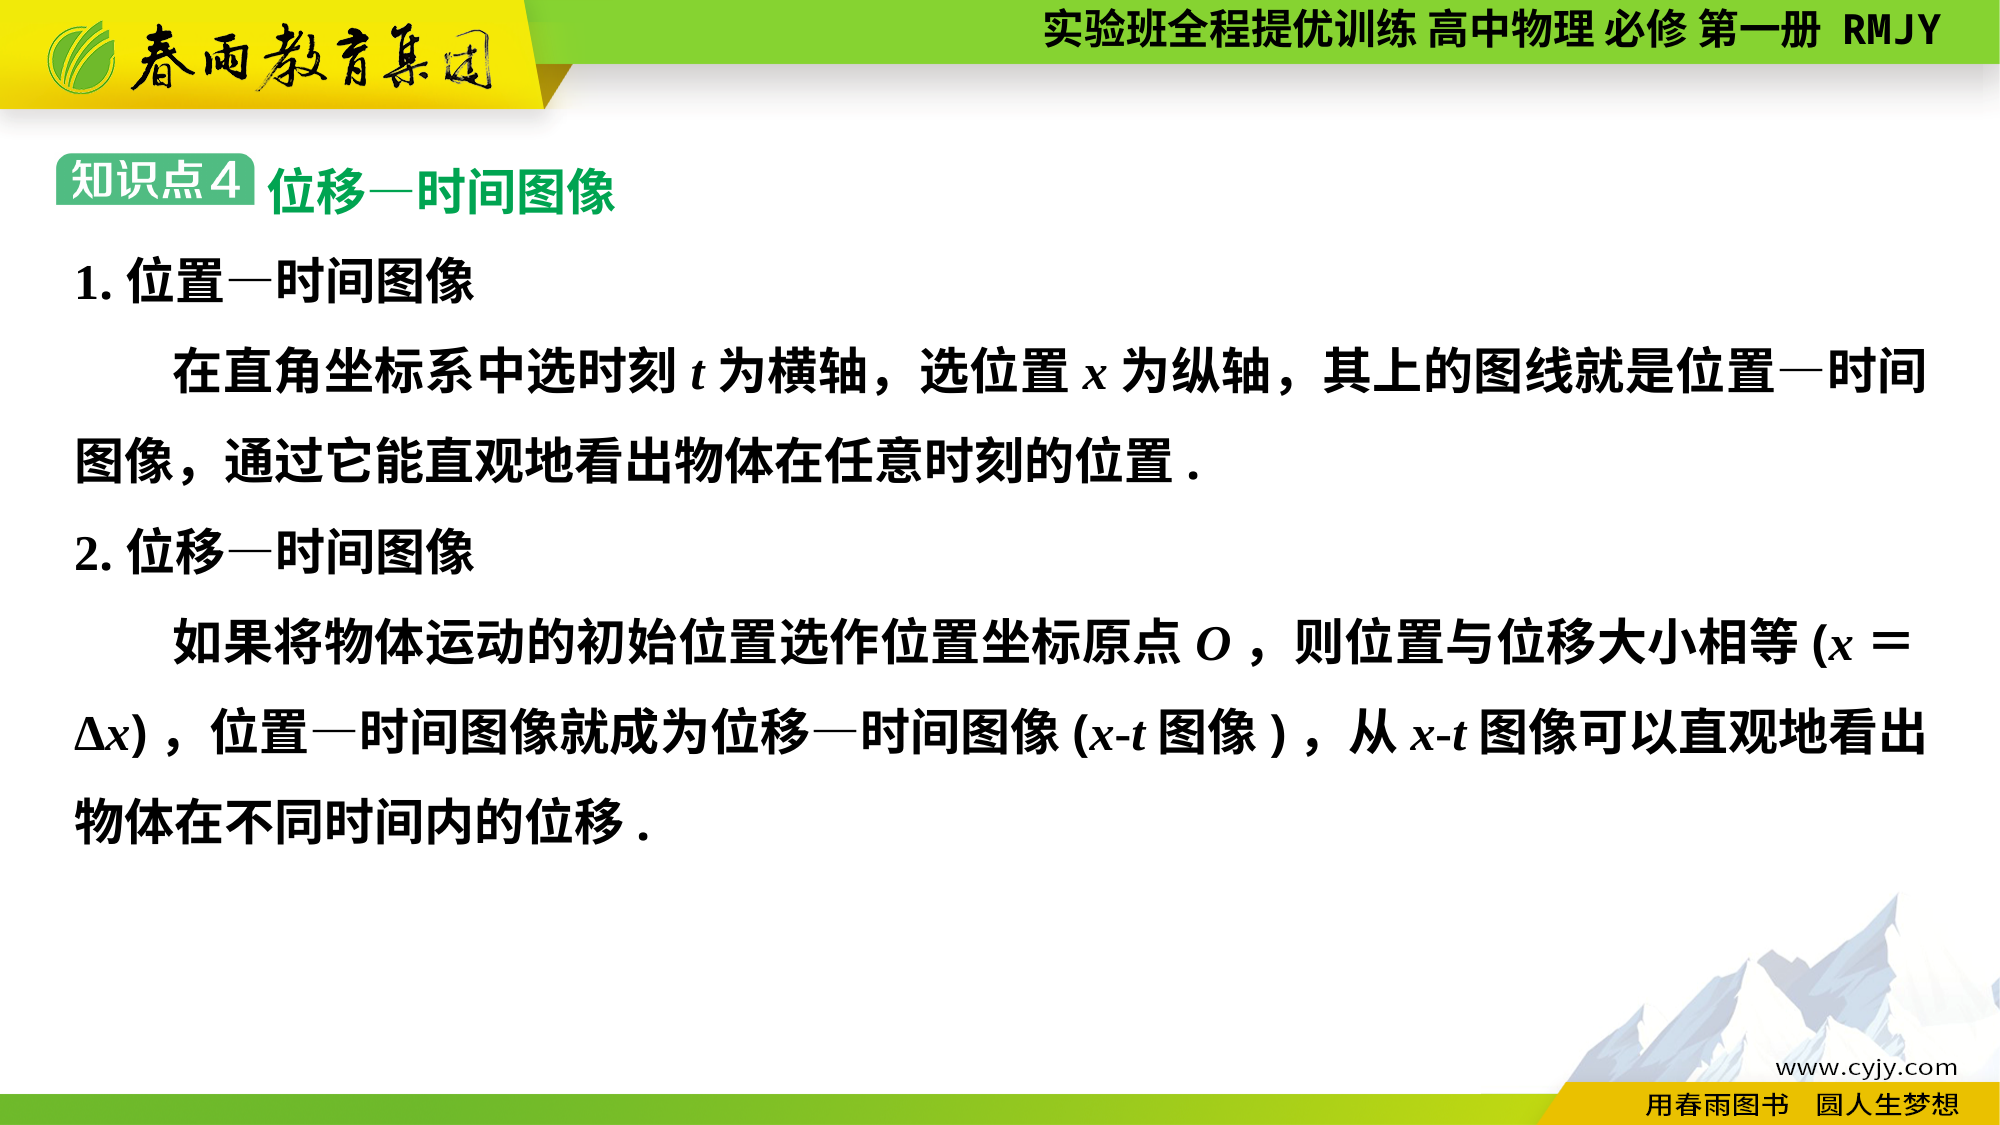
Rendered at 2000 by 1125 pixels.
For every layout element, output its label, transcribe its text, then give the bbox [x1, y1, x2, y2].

list 位移—时间图像 1.位置—时间图像 在直角坐标系中选时刻t为横轴，选位置x为纵轴，其上的图线就是位置—时间图像，通过它能直观地看出物体在任意时刻的位置. 2.位移—时间图像 如果将物体运动的初始位置选作位置坐标原点O，则位置与位移大小相等(x＝Δx)，位置—时间图像就成为位移—时间图像(x-t图像)，从x-t图像可以直观地看出物体在不同时间内的位移. [59, 122, 1944, 865]
picture [0, 0, 2000, 1125]
